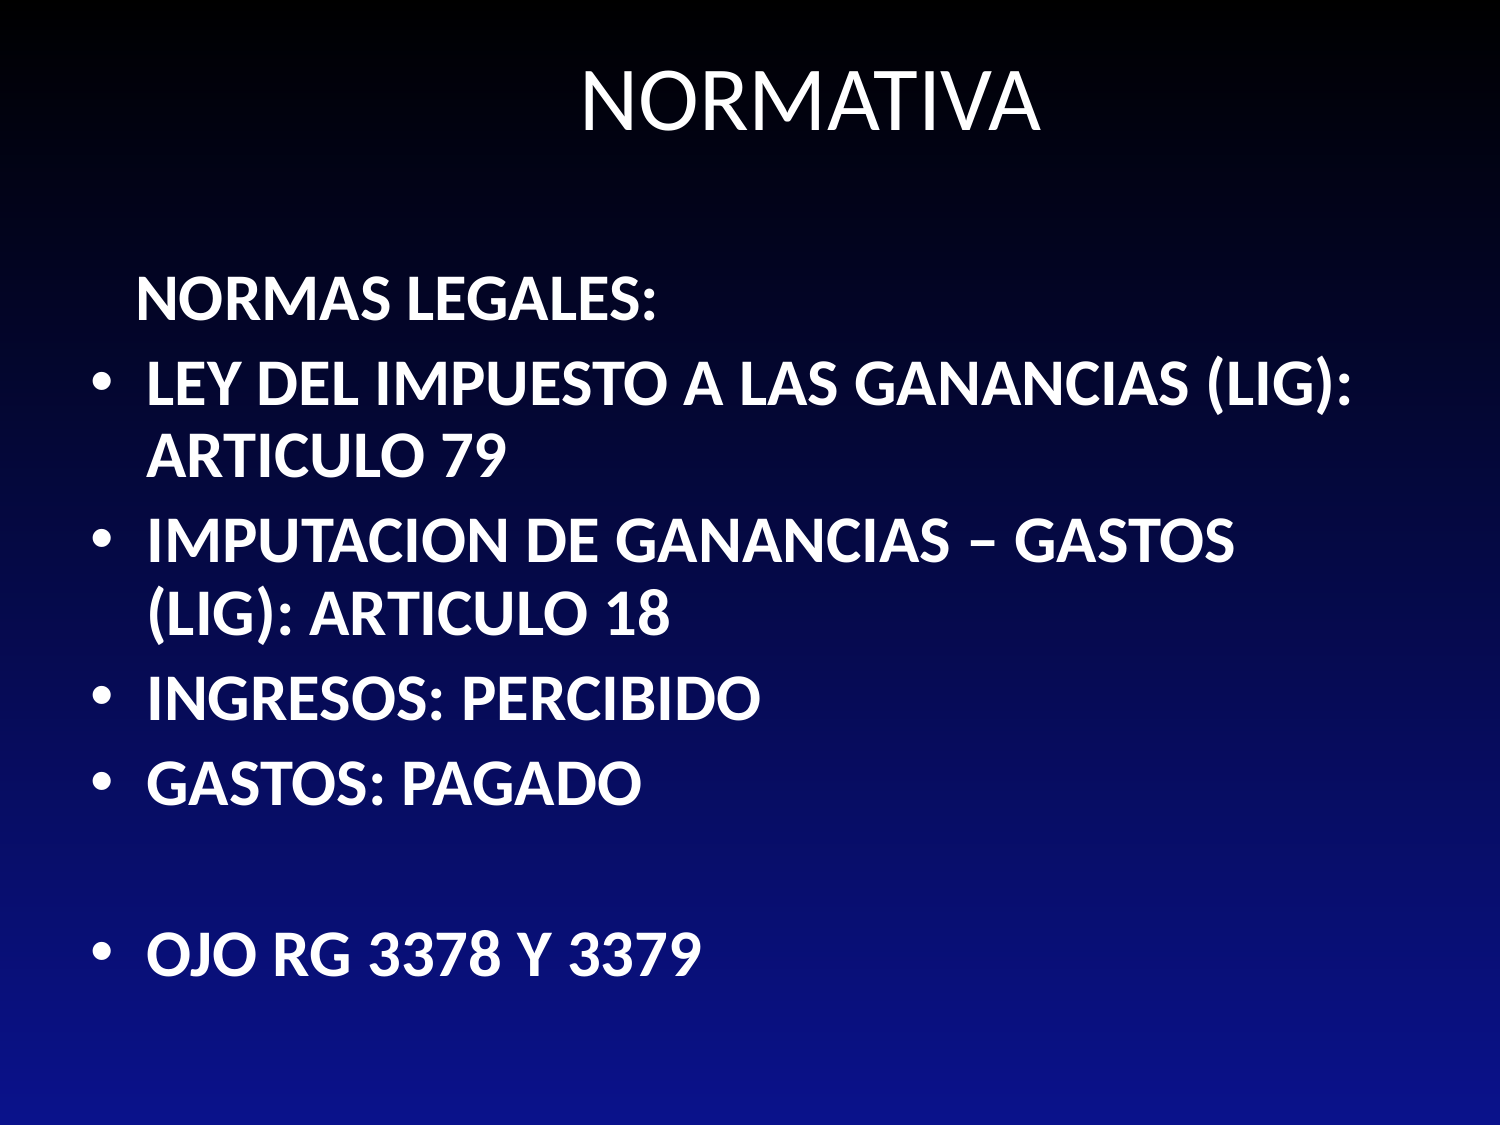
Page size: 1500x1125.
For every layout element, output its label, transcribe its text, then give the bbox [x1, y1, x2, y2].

title NORMATIVA [76, 0, 1500, 188]
list NORMAS LEGALES: LEY DEL IMPUESTO A LAS GANANCIAS (LIG): ARTICULO 79 IMPUTACION DE GANANCIAS – GASTOS (LIG): ARTICULO 18 INGRESOS: PERCIBIDO GASTOS: PAGADO OJO RG 3378 Y 3379 [74, 255, 1400, 1006]
